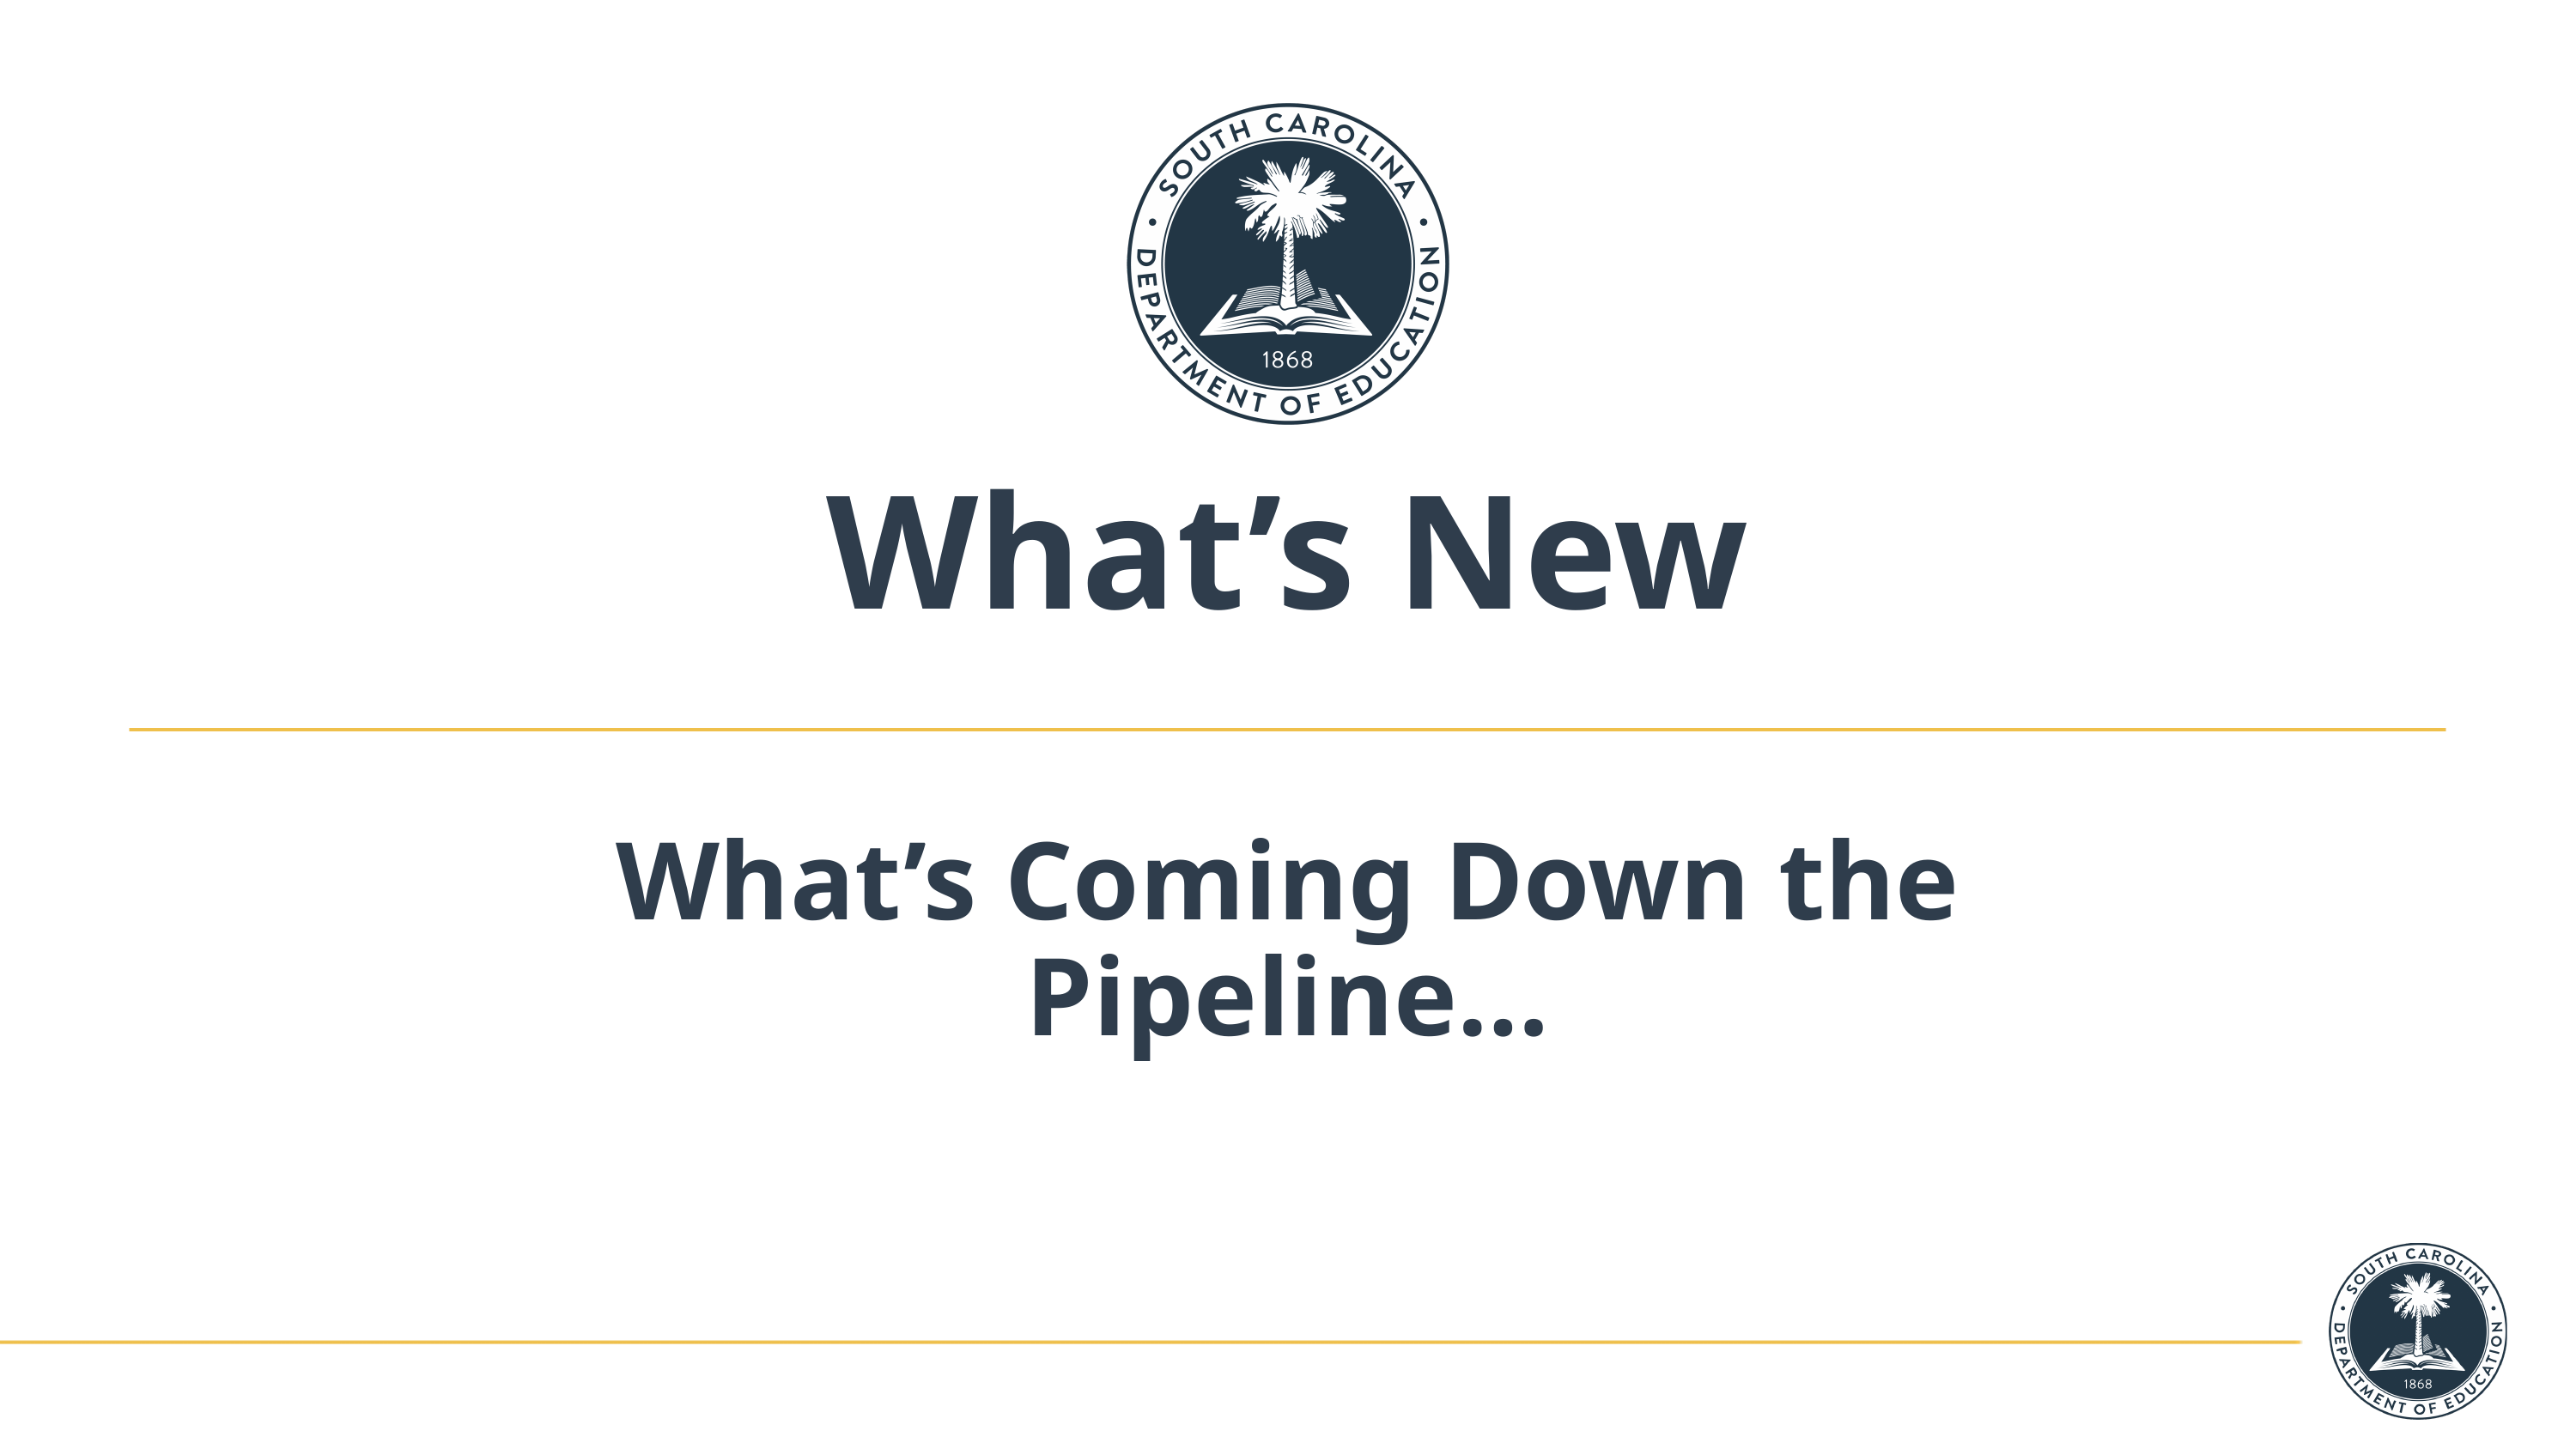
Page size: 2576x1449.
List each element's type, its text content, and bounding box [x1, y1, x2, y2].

picture [2329, 1243, 2507, 1420]
list What’s Coming Down the Pipeline… [386, 799, 2190, 1087]
picture [1127, 103, 1449, 425]
picture [129, 728, 2447, 731]
title What’s New [129, 449, 2447, 643]
